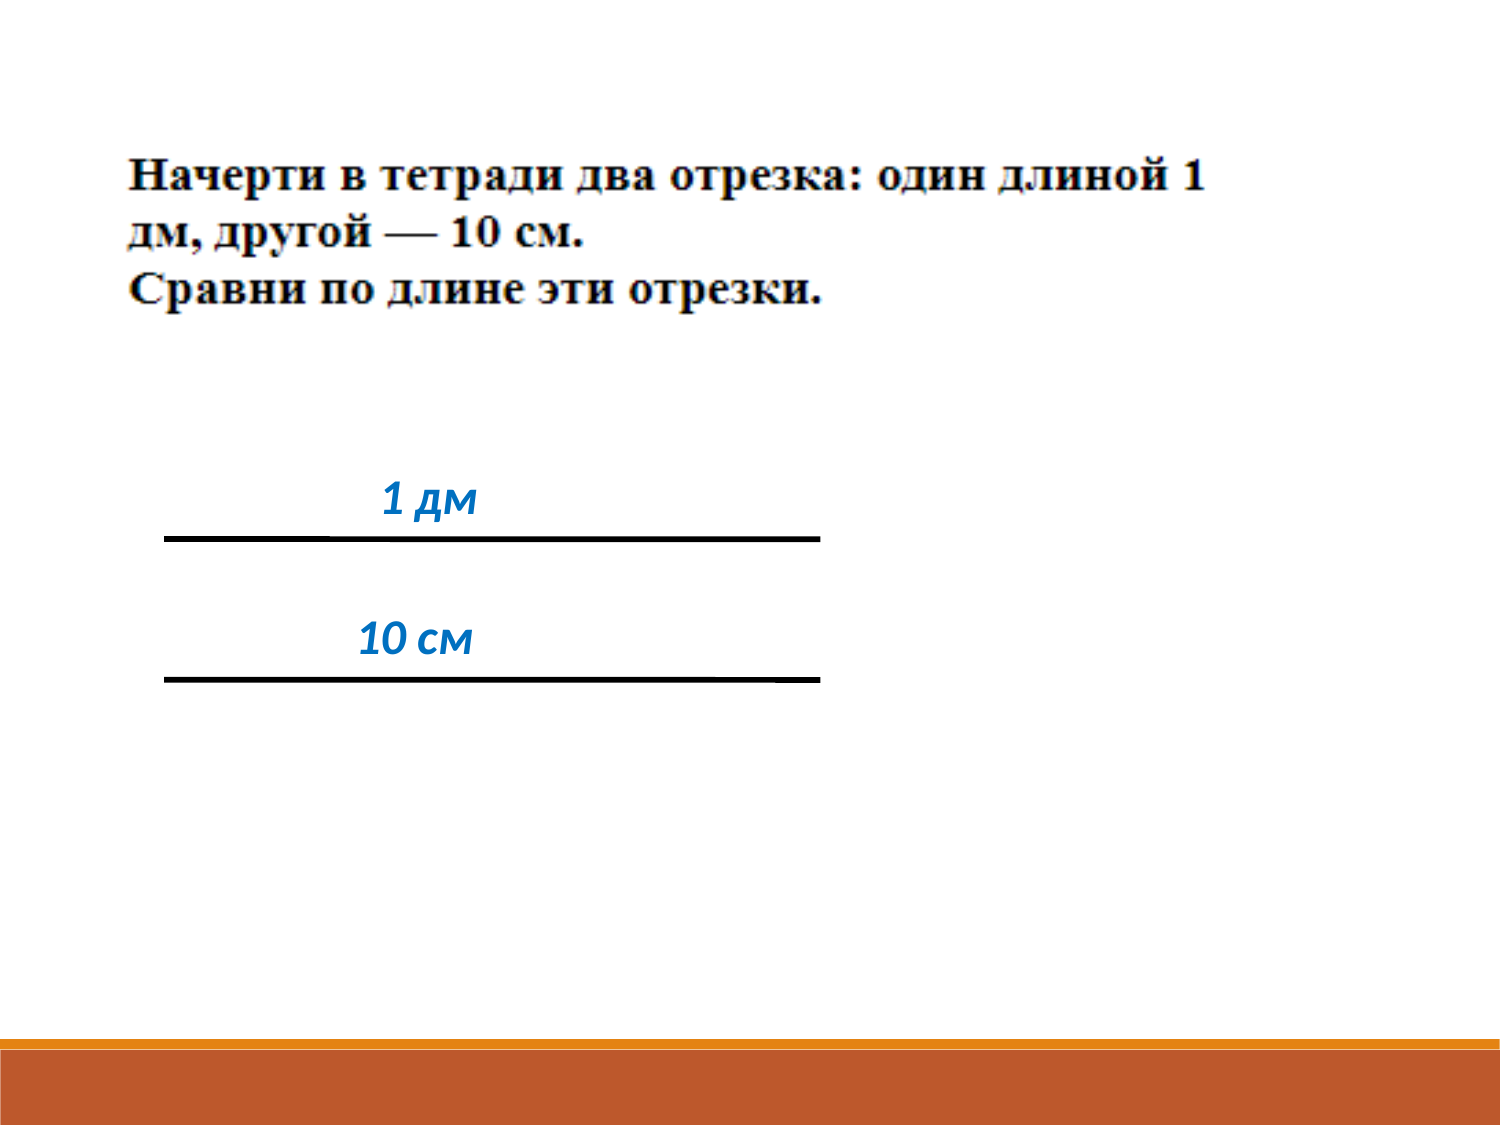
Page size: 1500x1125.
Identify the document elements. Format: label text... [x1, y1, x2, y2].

text_box 10 см [340, 597, 489, 673]
text_box 1 дм [363, 456, 493, 532]
picture [99, 120, 1238, 357]
